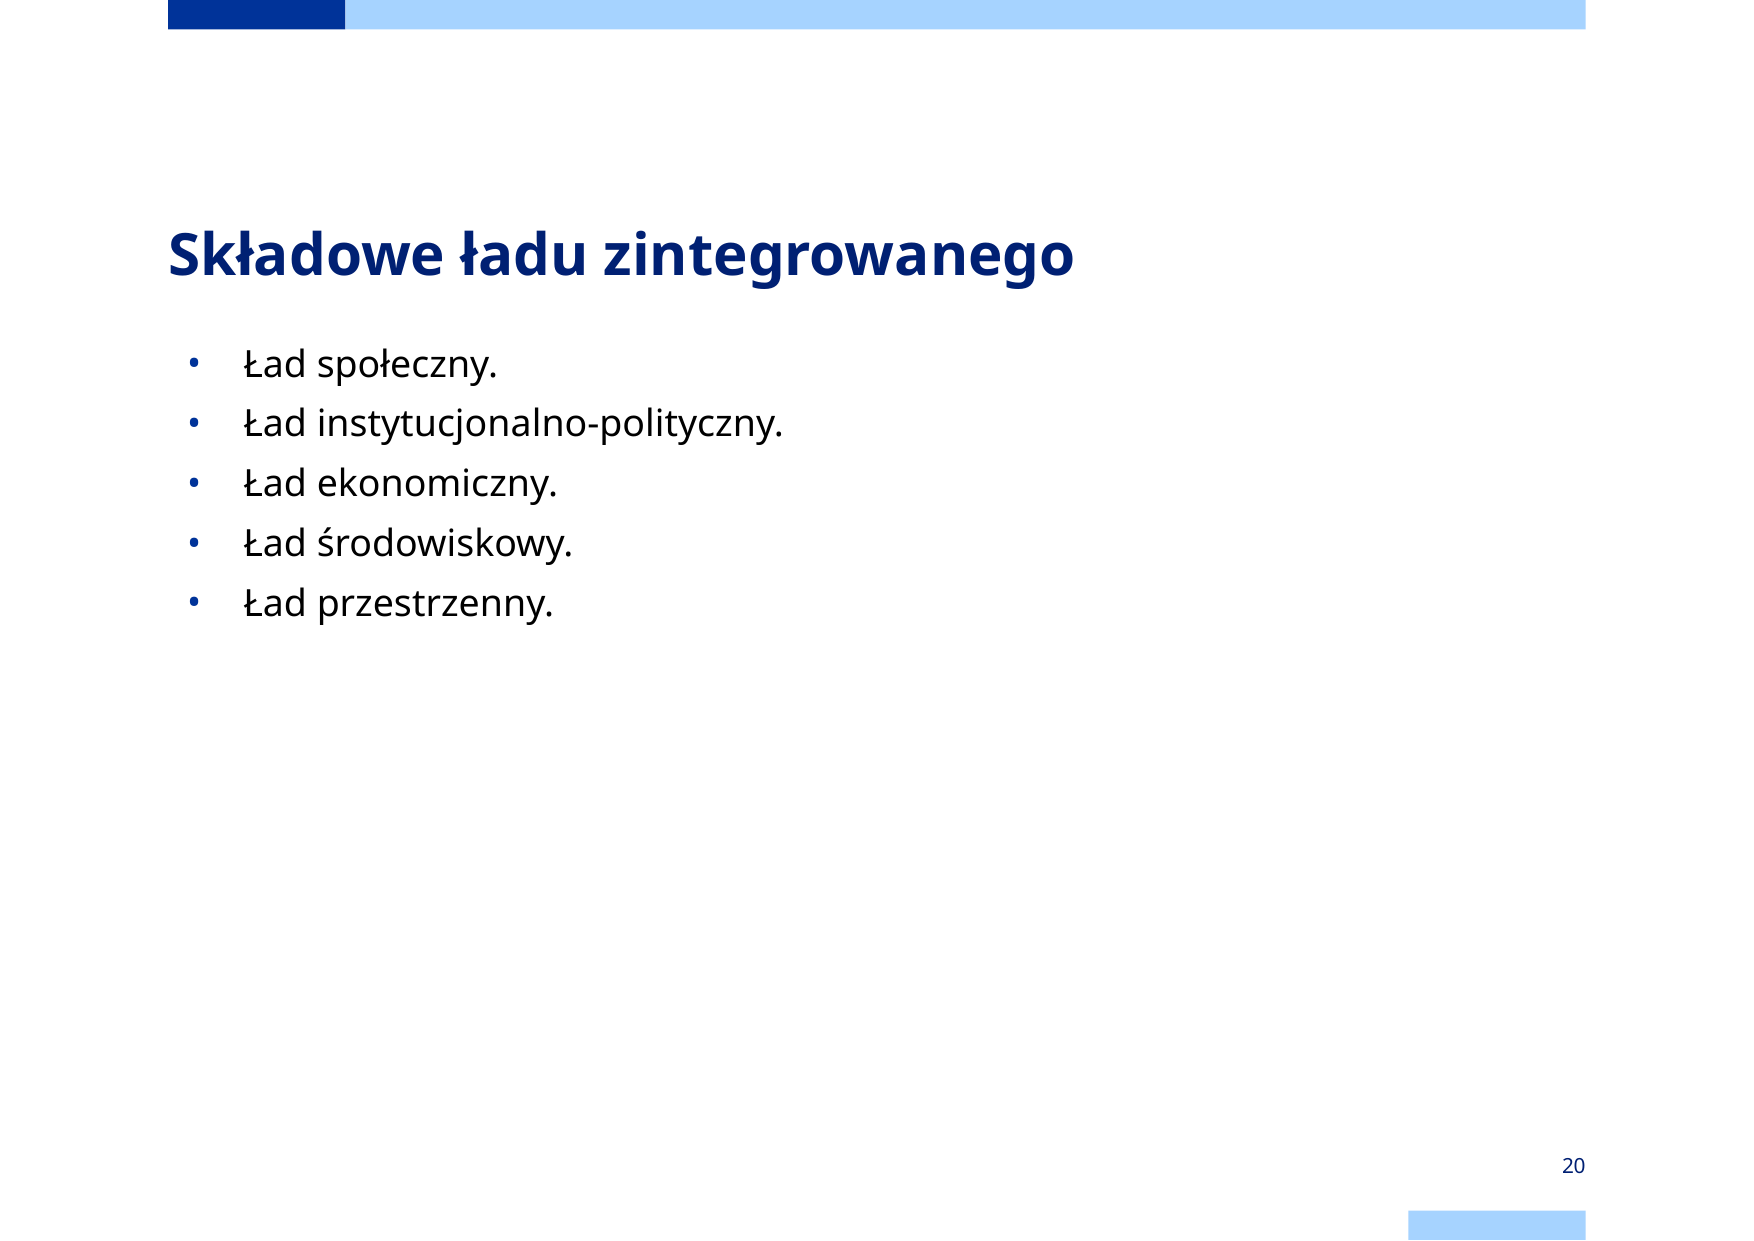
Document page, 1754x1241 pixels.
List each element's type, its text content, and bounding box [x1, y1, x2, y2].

slide_number ‹#› [1408, 1151, 1586, 1182]
title Składowe ładu zintegrowanego [168, 147, 1586, 324]
list Ład społeczny. Ład instytucjonalno-polityczny. Ład ekonomiczny. Ład środowiskowy. Ład przestrzenny. [168, 324, 1586, 1093]
